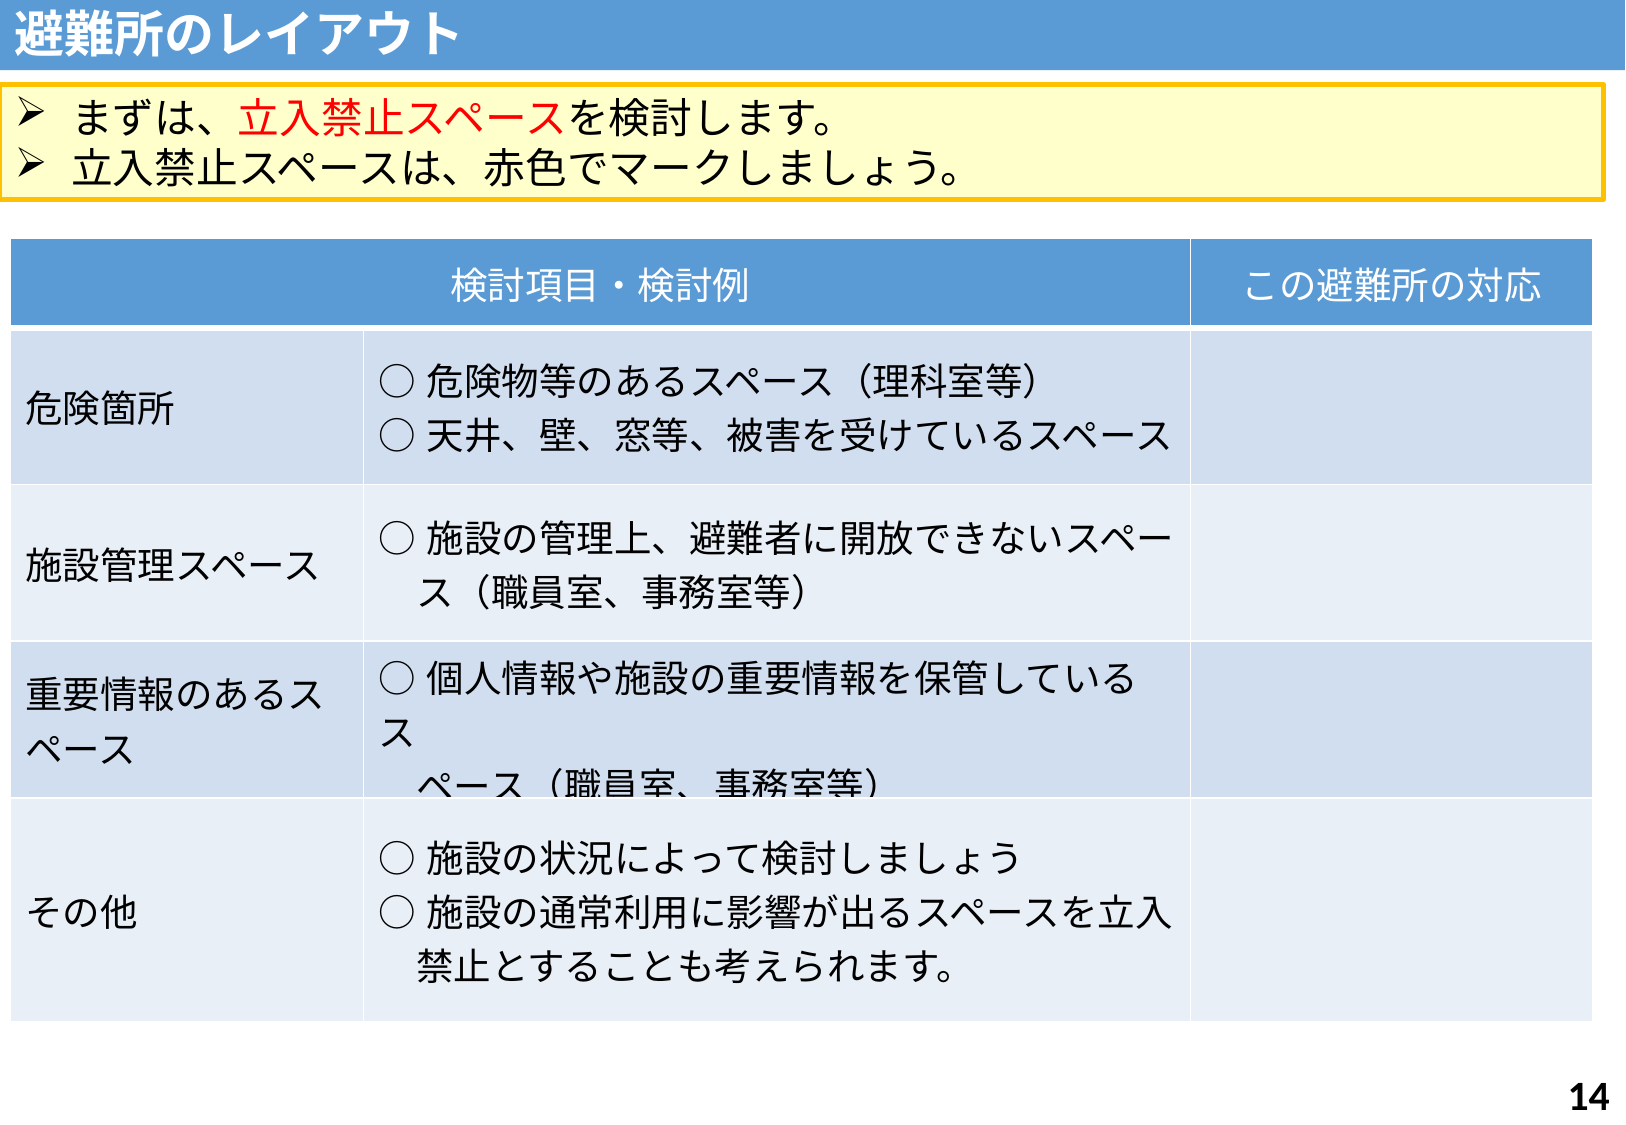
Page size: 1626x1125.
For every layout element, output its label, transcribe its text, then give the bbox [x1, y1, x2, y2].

text_box まずは、立入禁止スペースを検討します。 立入禁止スペースは、赤色でマークしましょう。 [0, 150, 1604, 200]
text_box [0, 0, 1625, 74]
table_cell ○個人情報や施設の重要情報を保管しているス ペース（職員室、事務室等） [364, 642, 1190, 797]
table_cell 危険箇所 [11, 331, 363, 484]
table_cell ○施設の状況によって検討しましょう ○施設の通常利用に影響が出るスペースを立入 禁止とすることも考えられます。 [364, 799, 1190, 1021]
table_cell 重要情報のあるスペース [11, 642, 363, 797]
table_cell 施設管理スペース [11, 485, 363, 640]
table_cell [1191, 331, 1592, 484]
slide_number 13 [1259, 1064, 1625, 1125]
table_cell ○危険物等のあるスペース（理科室等） ○天井、壁、窓等、被害を受けているスペース [364, 331, 1190, 484]
table_header 検討項目・検討例 [11, 239, 1190, 325]
text_box [0, 74, 1625, 150]
table_cell [1191, 642, 1592, 797]
table_cell ○施設の管理上、避難者に開放できないスペー ス（職員室、事務室等） [364, 485, 1190, 640]
table_header この避難所の対応 [1191, 239, 1592, 325]
table_cell [1191, 799, 1592, 1021]
table_cell その他 [11, 799, 363, 1021]
table_cell [1191, 485, 1592, 640]
